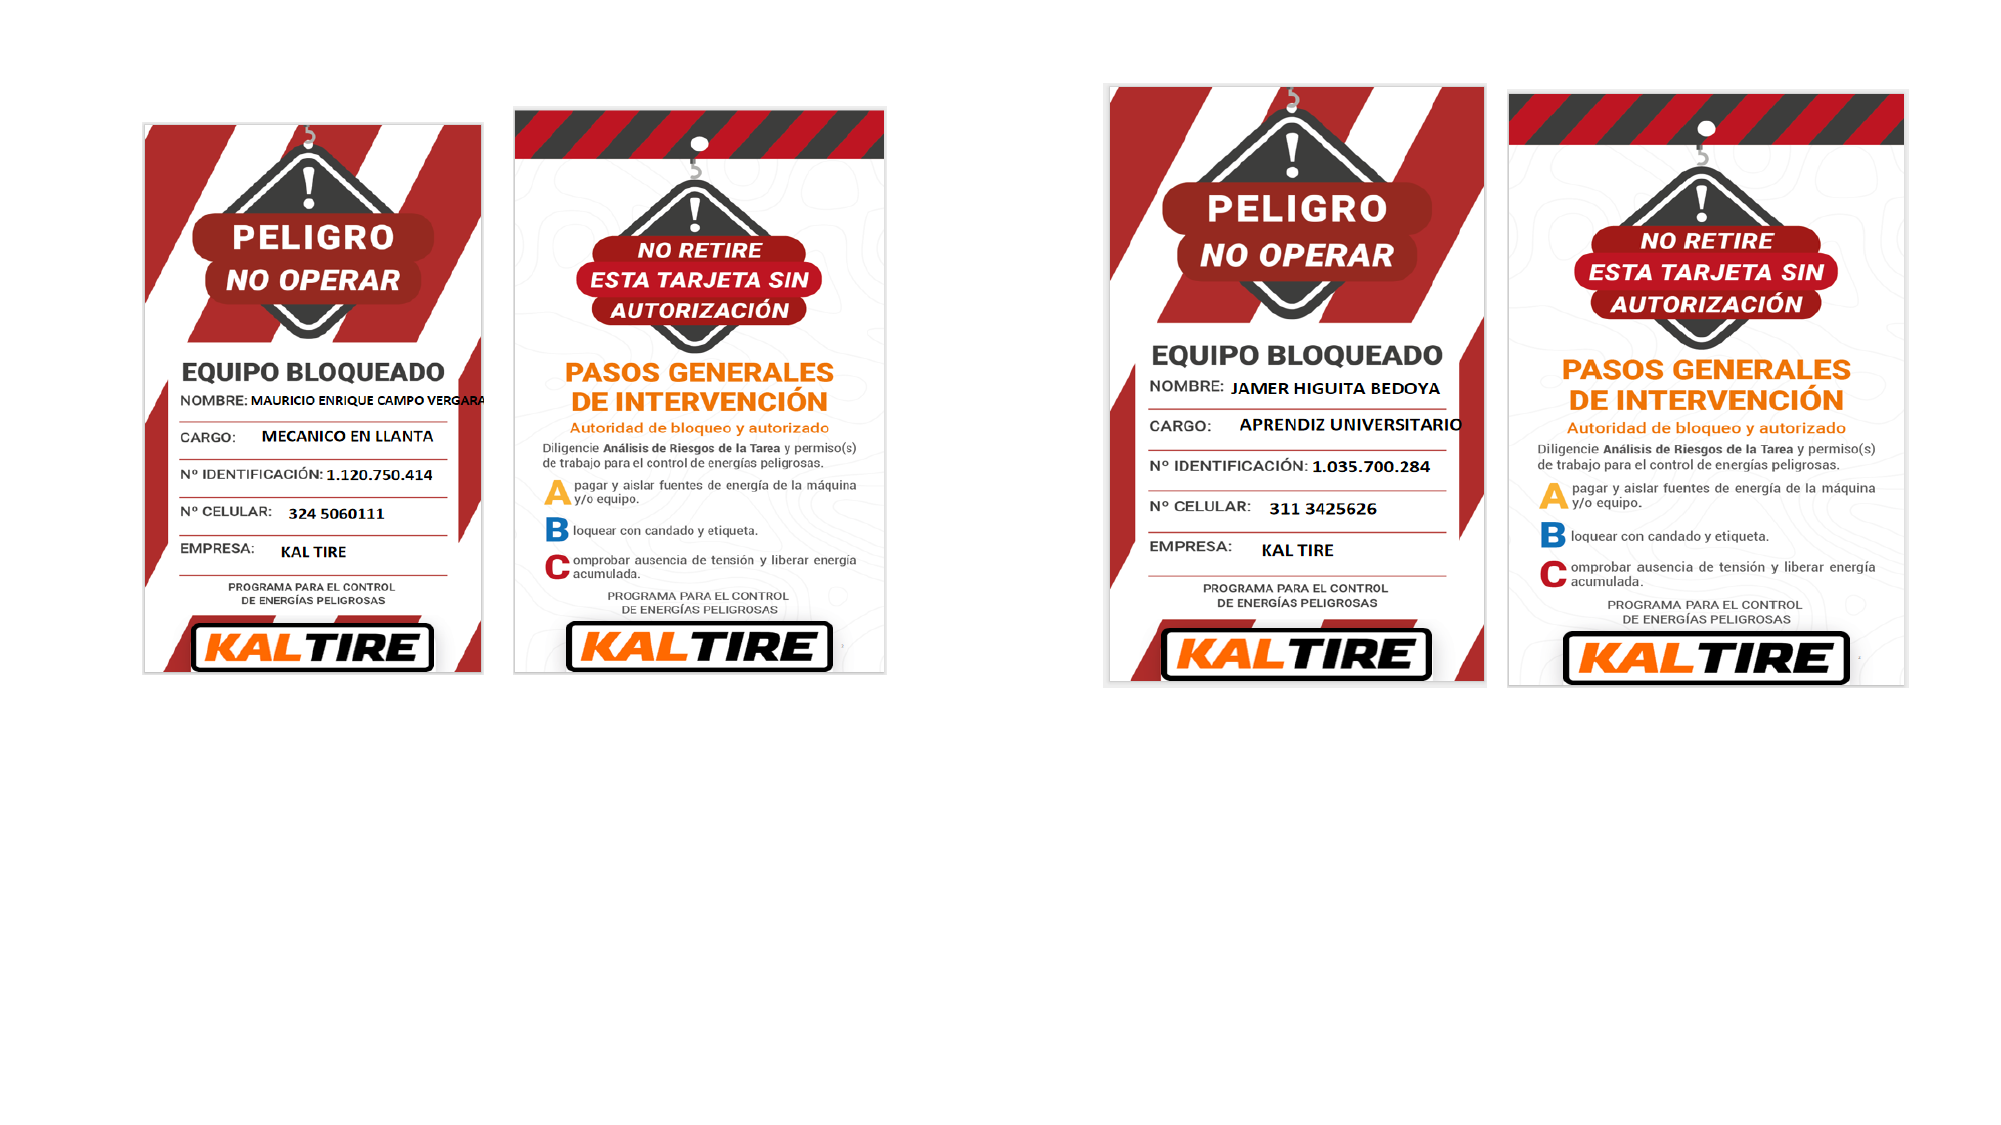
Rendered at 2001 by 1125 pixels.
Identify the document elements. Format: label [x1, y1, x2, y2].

picture [141, 121, 485, 676]
picture [1103, 82, 1487, 689]
picture [513, 106, 888, 676]
picture [1506, 88, 1909, 689]
